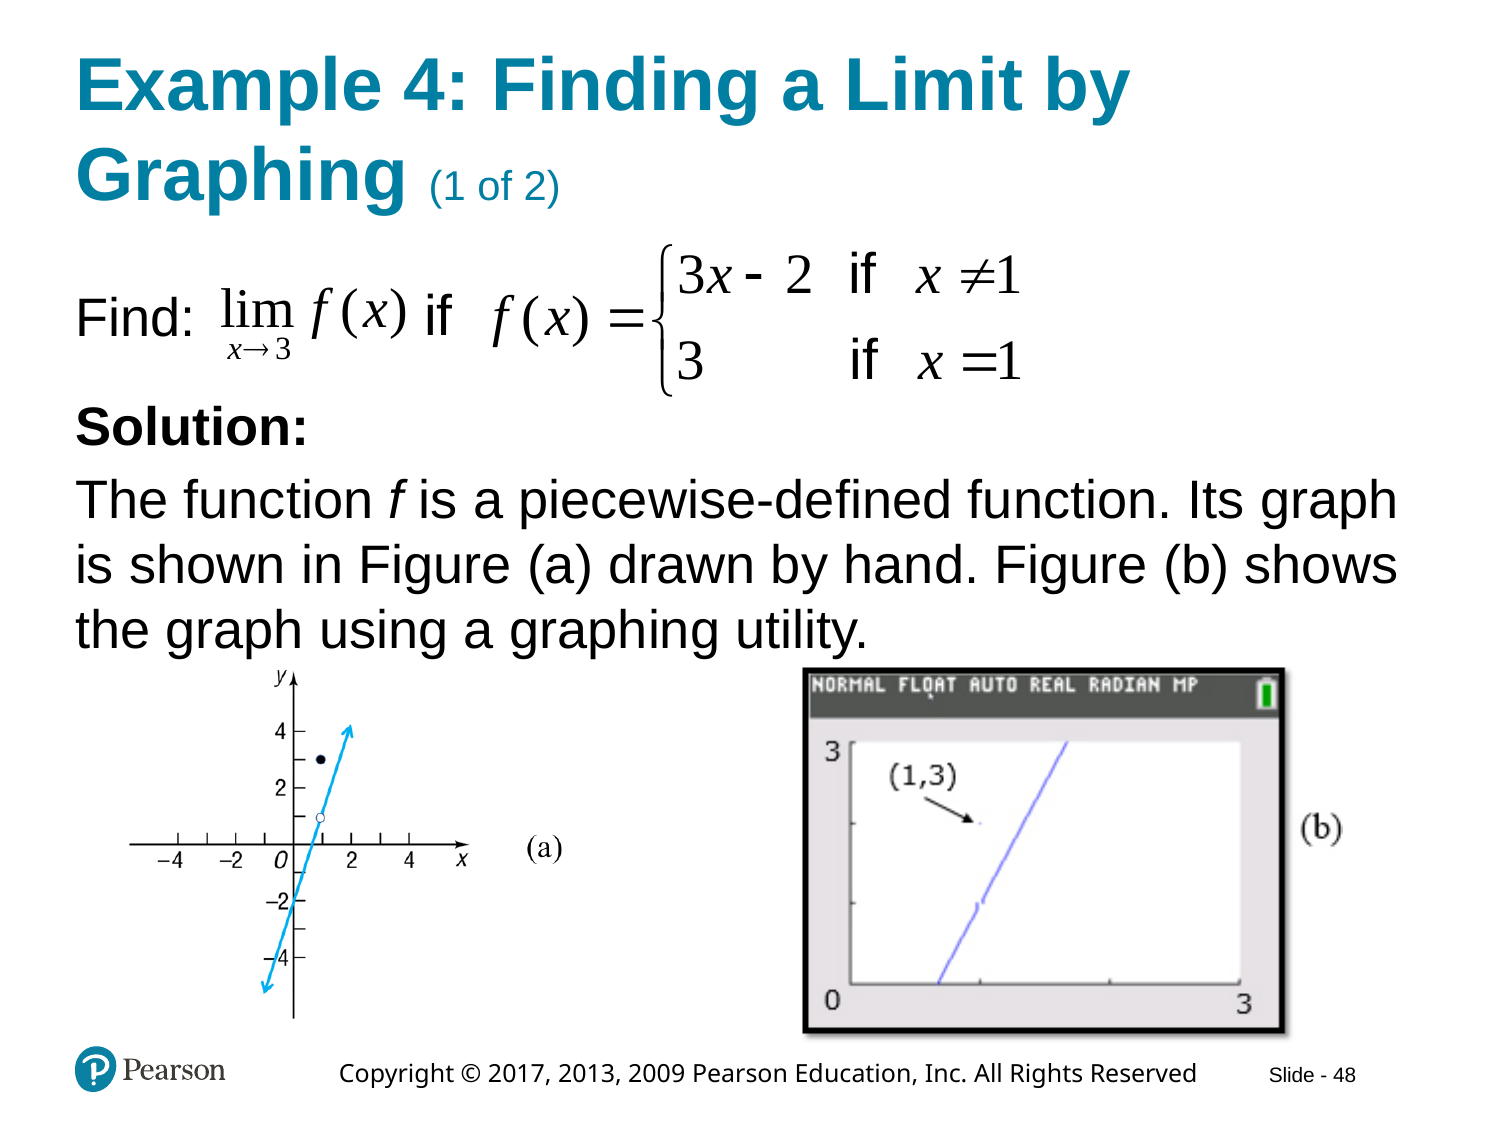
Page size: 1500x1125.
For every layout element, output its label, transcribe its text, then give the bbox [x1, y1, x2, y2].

list The function f is a piecewise-defined function. Its graph is shown in Figure (a) drawn by hand. Figure (b) shows the graph using a graphing utility. [75, 464, 1425, 658]
picture [801, 666, 1343, 1044]
list Find: [75, 281, 200, 345]
list Solution: [75, 391, 325, 445]
picture [114, 660, 602, 1026]
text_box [218, 278, 413, 366]
title Example 4: Finding a Limit by Graphing (1 of 2) [75, 35, 1425, 216]
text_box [423, 239, 1023, 403]
